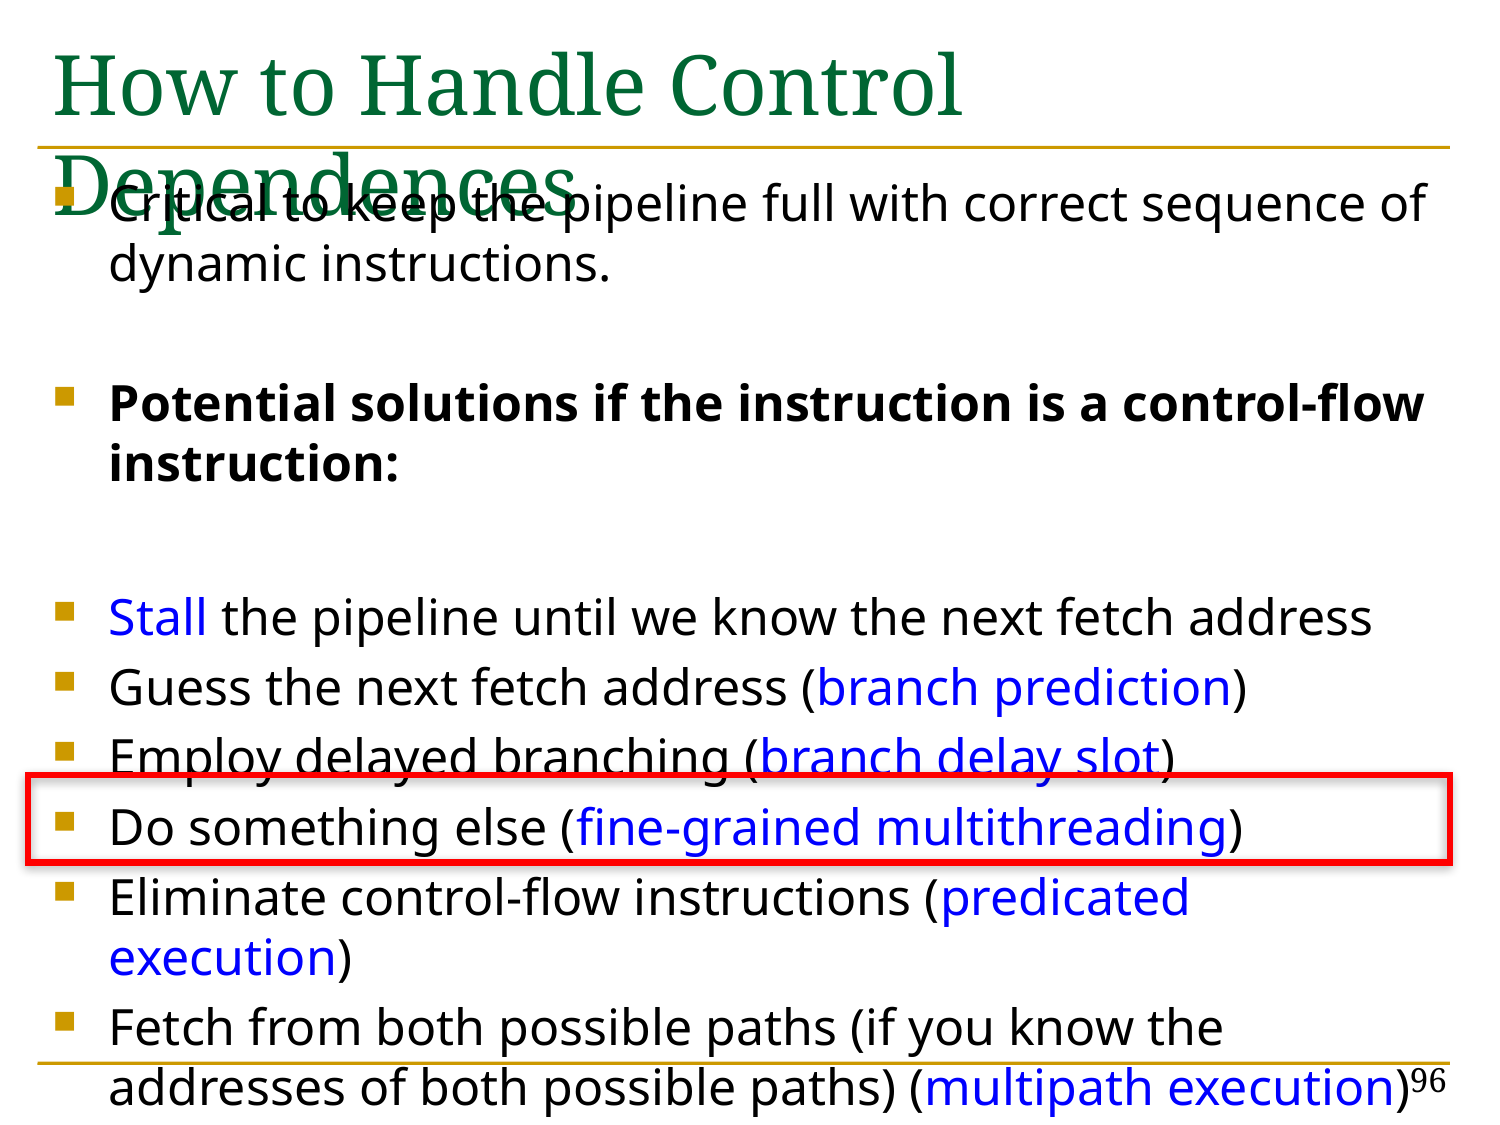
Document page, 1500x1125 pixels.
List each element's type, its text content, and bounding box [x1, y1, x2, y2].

list Critical to keep the pipeline full with correct sequence of dynamic instructions. Potential solutions if the instruction is a control-flow instruction: Stall the pipeline until we know the next fetch address Guess the next fetch address (branch prediction) Employ delayed branching (branch delay slot) Do something else (fine-grained multithreading) Eliminate control-flow instructions (predicated execution) Fetch from both possible paths (if you know the addresses of both possible paths) (multipath execution) [37, 163, 1450, 773]
title How to Handle Control Dependences [37, 24, 1450, 163]
slide_number 96 [1111, 1036, 1462, 1112]
list Critical to keep the pipeline full with correct sequence of dynamic instructions. Potential solutions if the instruction is a control-flow instruction: Stall the pipeline until we know the next fetch address Guess the next fetch address (branch prediction) Employ delayed branching (branch delay slot) Do something else (fine-grained multithreading) Eliminate control-flow instructions (predicated execution) Fetch from both possible paths (if you know the addresses of both possible paths) (multipath execution) [37, 872, 1450, 1016]
text_box [27, 774, 1450, 863]
